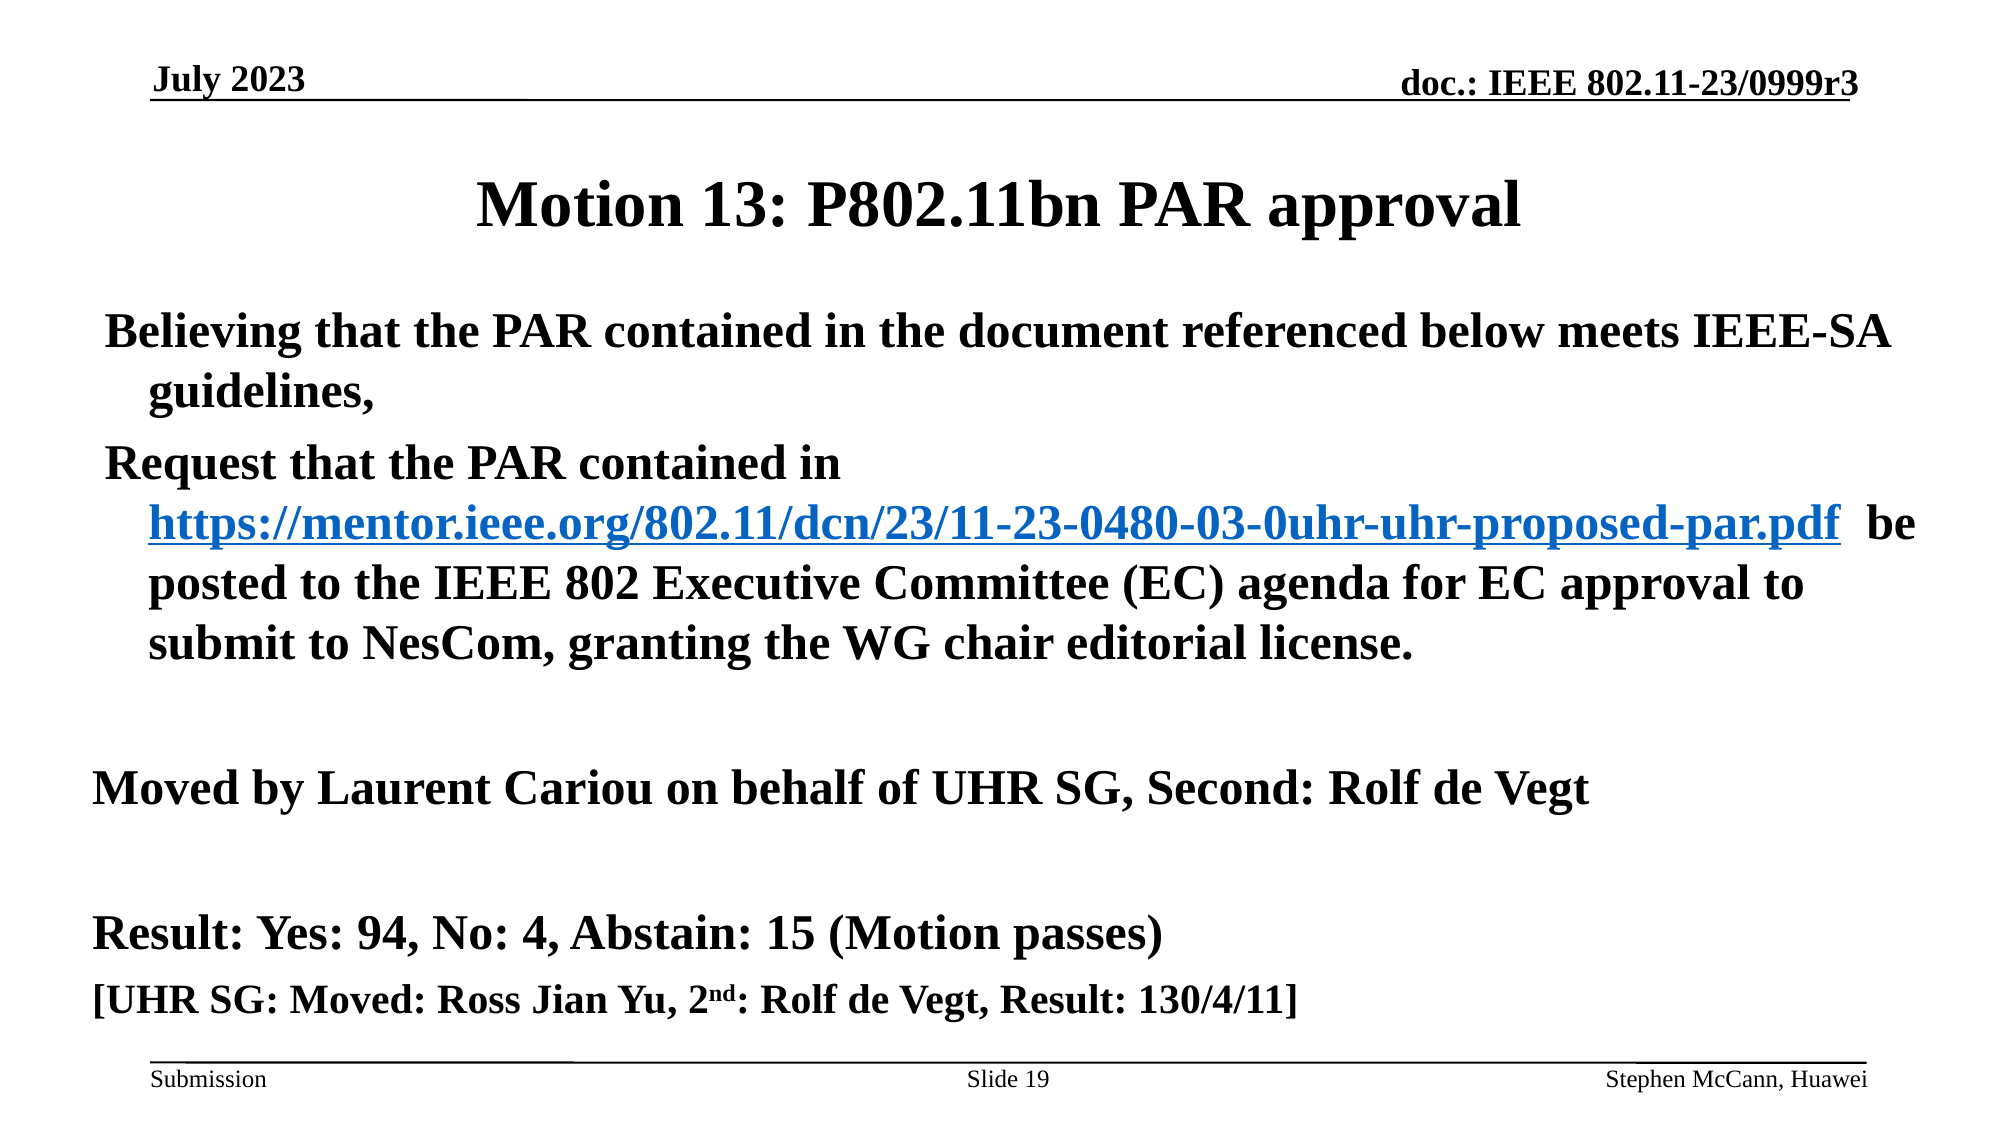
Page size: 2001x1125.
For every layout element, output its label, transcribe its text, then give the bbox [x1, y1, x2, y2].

footer Stephen McCann, Huawei [1171, 1061, 1869, 1093]
slide_number Slide 19 [950, 1061, 1067, 1123]
list Believing that the PAR contained in the document referenced below meets IEEE-SA guidelines, Request that the PAR contained in https://mentor.ieee.org/802.11/dcn/23/11-23-0480-03-0uhr-uhr-proposed-par.pdf be posted to the IEEE 802 Executive Committee (EC) agenda for EC approval to submit to NesCom, granting the WG chair editorial license. Moved by Laurent Cariou on behalf of UHR SG, Second: Rolf de Vegt Result: Yes: 94, No: 4, Abstain: 15 (Motion passes) [UHR SG: Moved: Ross Jian Yu, 2nd: Rolf de Vegt, Result: 130/4/11] [76, 289, 1940, 1063]
title Motion 13: P802.11bn PAR approval [149, 112, 1850, 288]
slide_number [152, 54, 563, 100]
